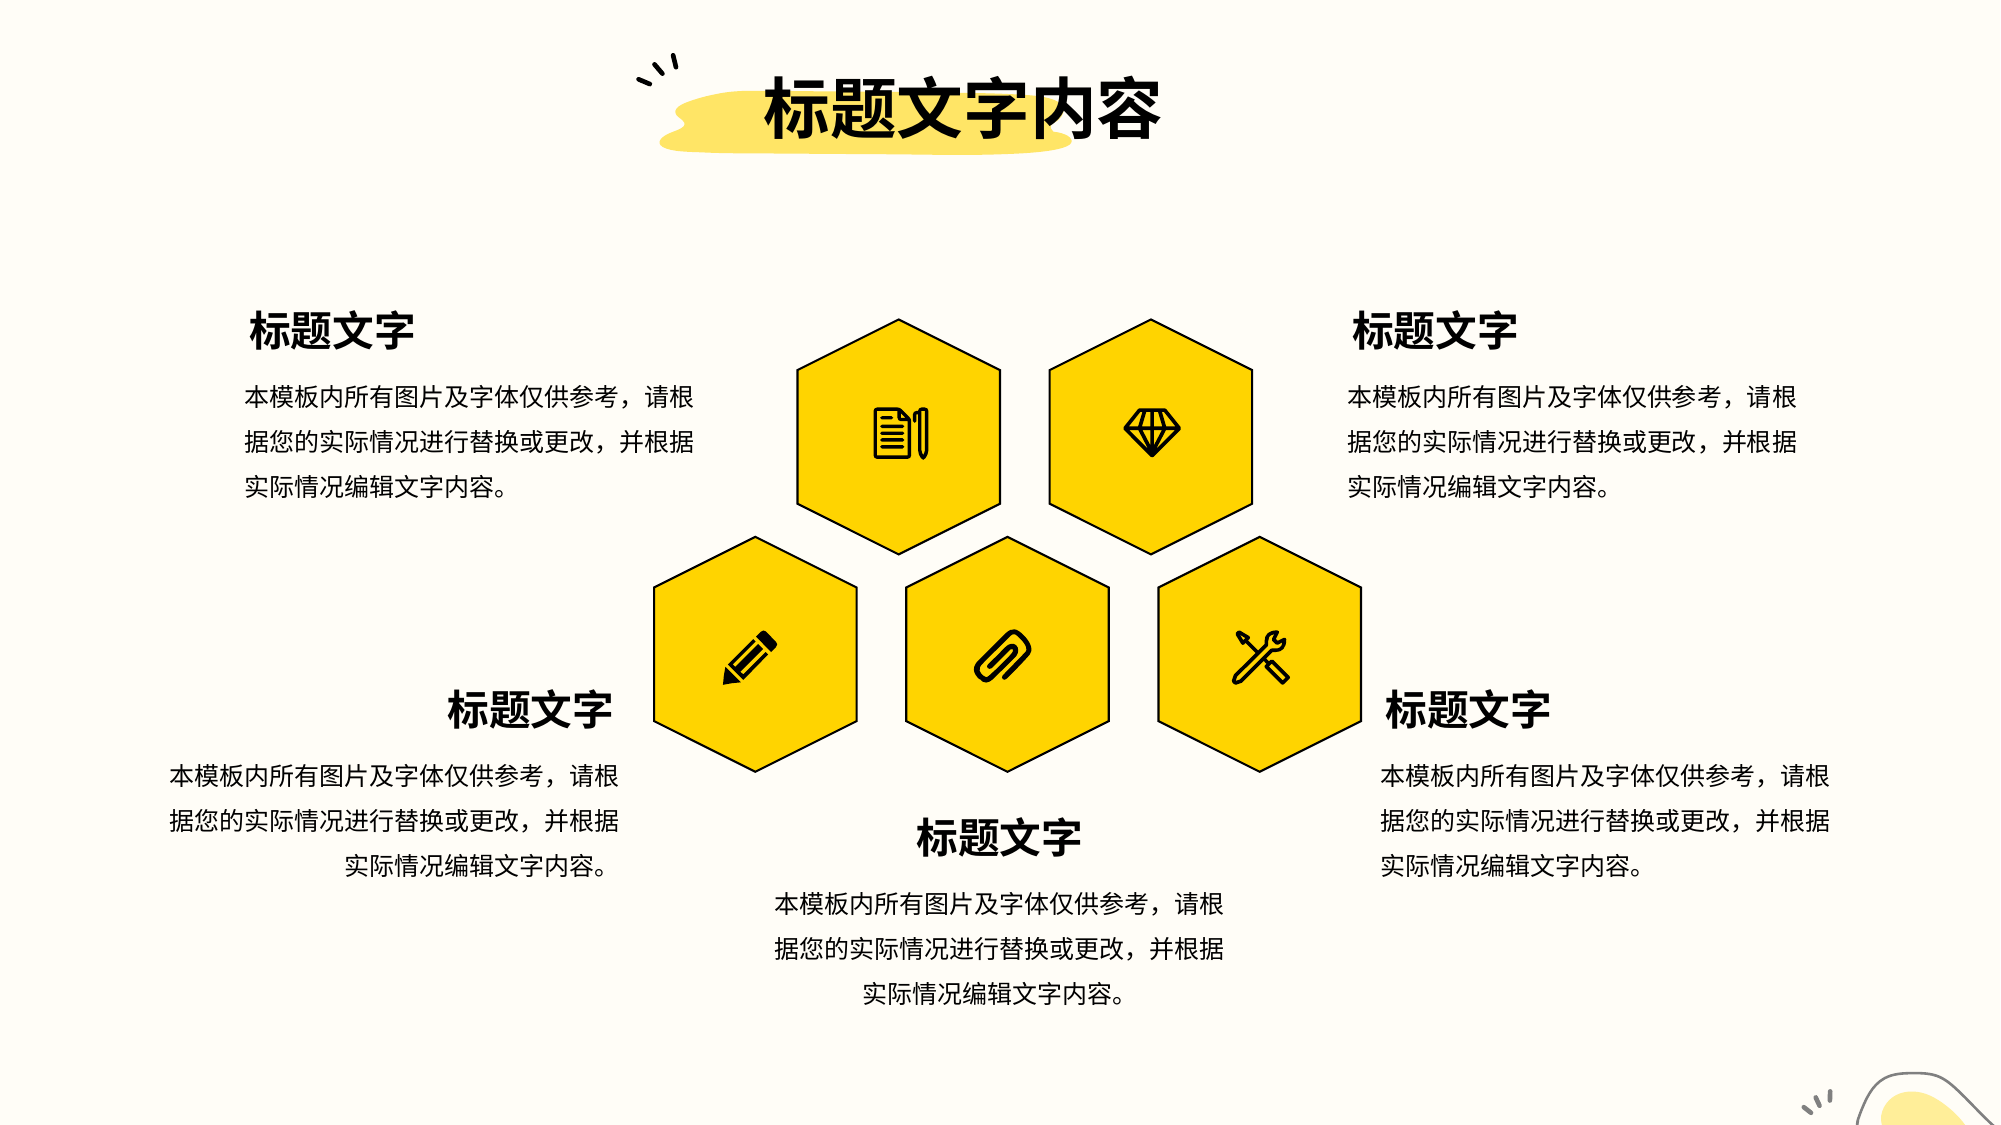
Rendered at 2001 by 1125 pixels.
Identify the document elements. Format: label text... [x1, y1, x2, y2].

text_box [641, 54, 678, 83]
text_box [653, 535, 858, 773]
text_box 本模板内所有图片及字体仅供参考，请根据您的实际情况进行替换或更改，并根据实际情况编辑文字内容。 [763, 868, 1236, 1014]
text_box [873, 407, 929, 460]
text_box [665, 148, 1062, 155]
text_box [1123, 408, 1181, 458]
text_box [796, 318, 1002, 556]
text_box [973, 629, 1032, 683]
text_box [1048, 318, 1254, 556]
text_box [722, 630, 778, 685]
text_box 标题文字 [387, 676, 630, 741]
text_box [1231, 630, 1291, 685]
text_box 标题文字 [234, 297, 476, 362]
text_box 本模板内所有图片及字体仅供参考，请根据您的实际情况进行替换或更改，并根据实际情况编辑文字内容。 [1337, 361, 1810, 506]
text_box [1157, 535, 1363, 773]
text_box 标题文字 [1370, 676, 1613, 741]
text_box [905, 535, 1110, 773]
text_box 本模板内所有图片及字体仅供参考，请根据您的实际情况进行替换或更改，并根据实际情况编辑文字内容。 [157, 740, 630, 885]
text_box 标题文字内容 [650, 67, 1277, 148]
text_box 标题文字 [1337, 297, 1579, 362]
text_box 标题文字 [879, 804, 1121, 870]
text_box 本模板内所有图片及字体仅供参考，请根据您的实际情况进行替换或更改，并根据实际情况编辑文字内容。 [1370, 740, 1843, 885]
text_box 本模板内所有图片及字体仅供参考，请根据您的实际情况进行替换或更改，并根据实际情况编辑文字内容。 [234, 361, 707, 506]
